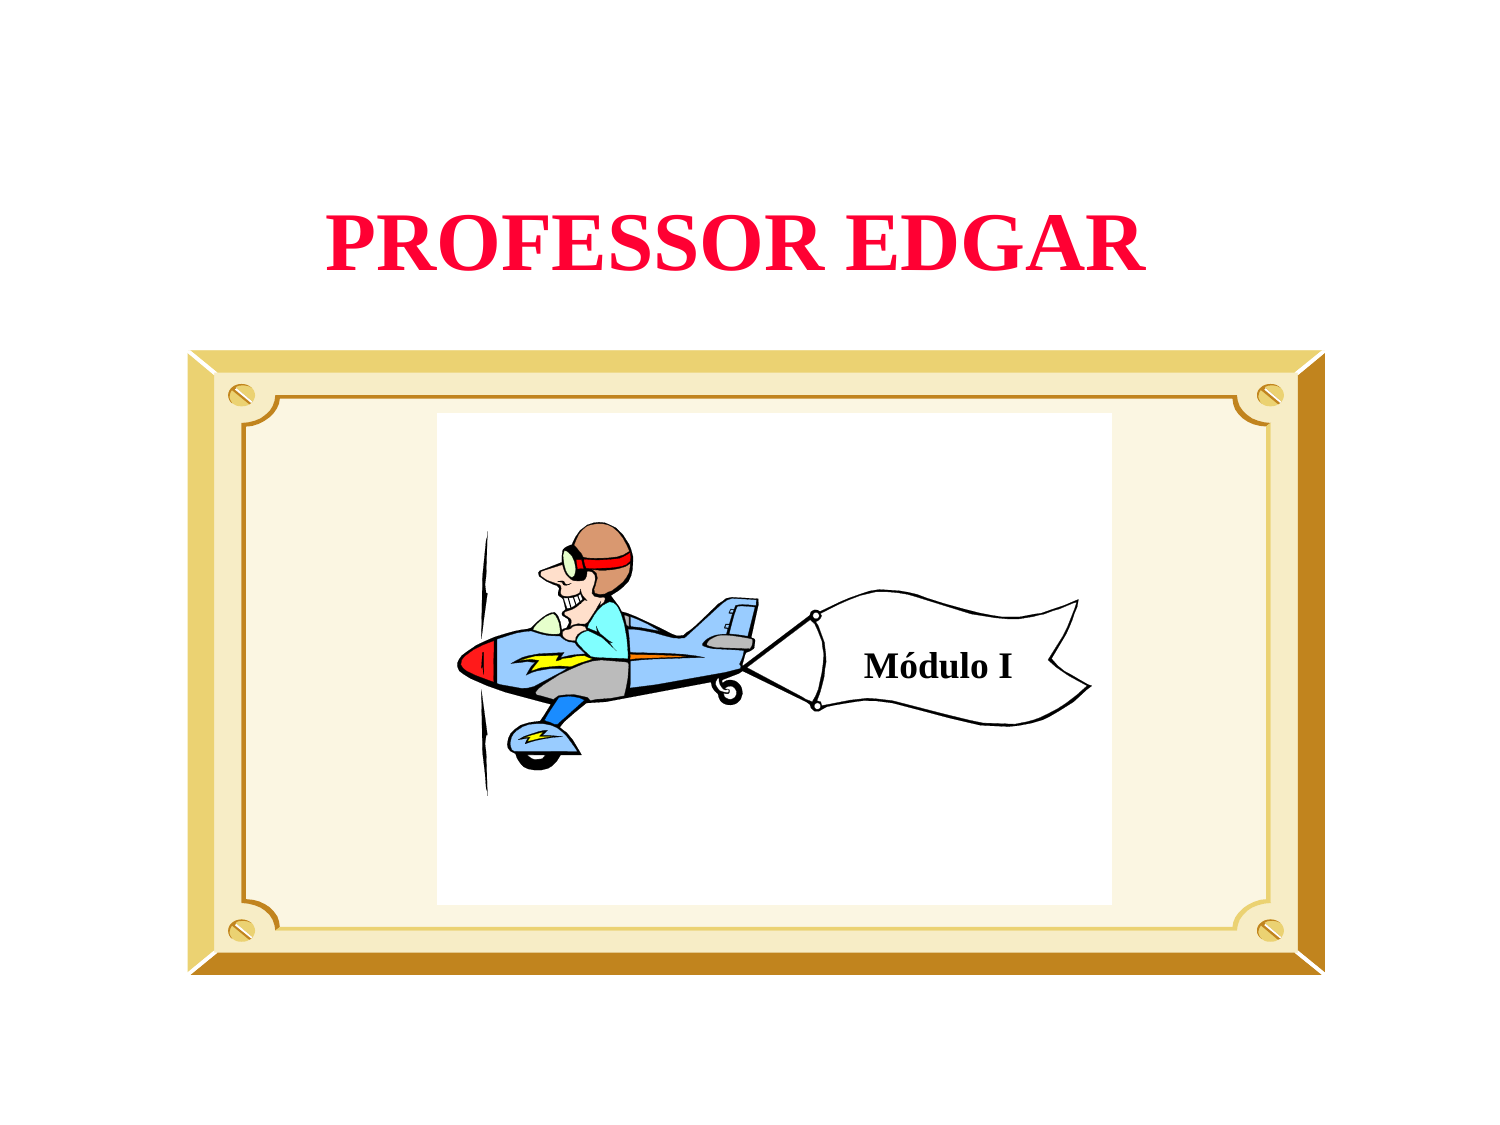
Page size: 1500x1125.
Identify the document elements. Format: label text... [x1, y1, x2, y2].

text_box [437, 412, 1112, 906]
text_box PROFESSOR EDGAR [310, 179, 1162, 295]
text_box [187, 349, 1326, 976]
